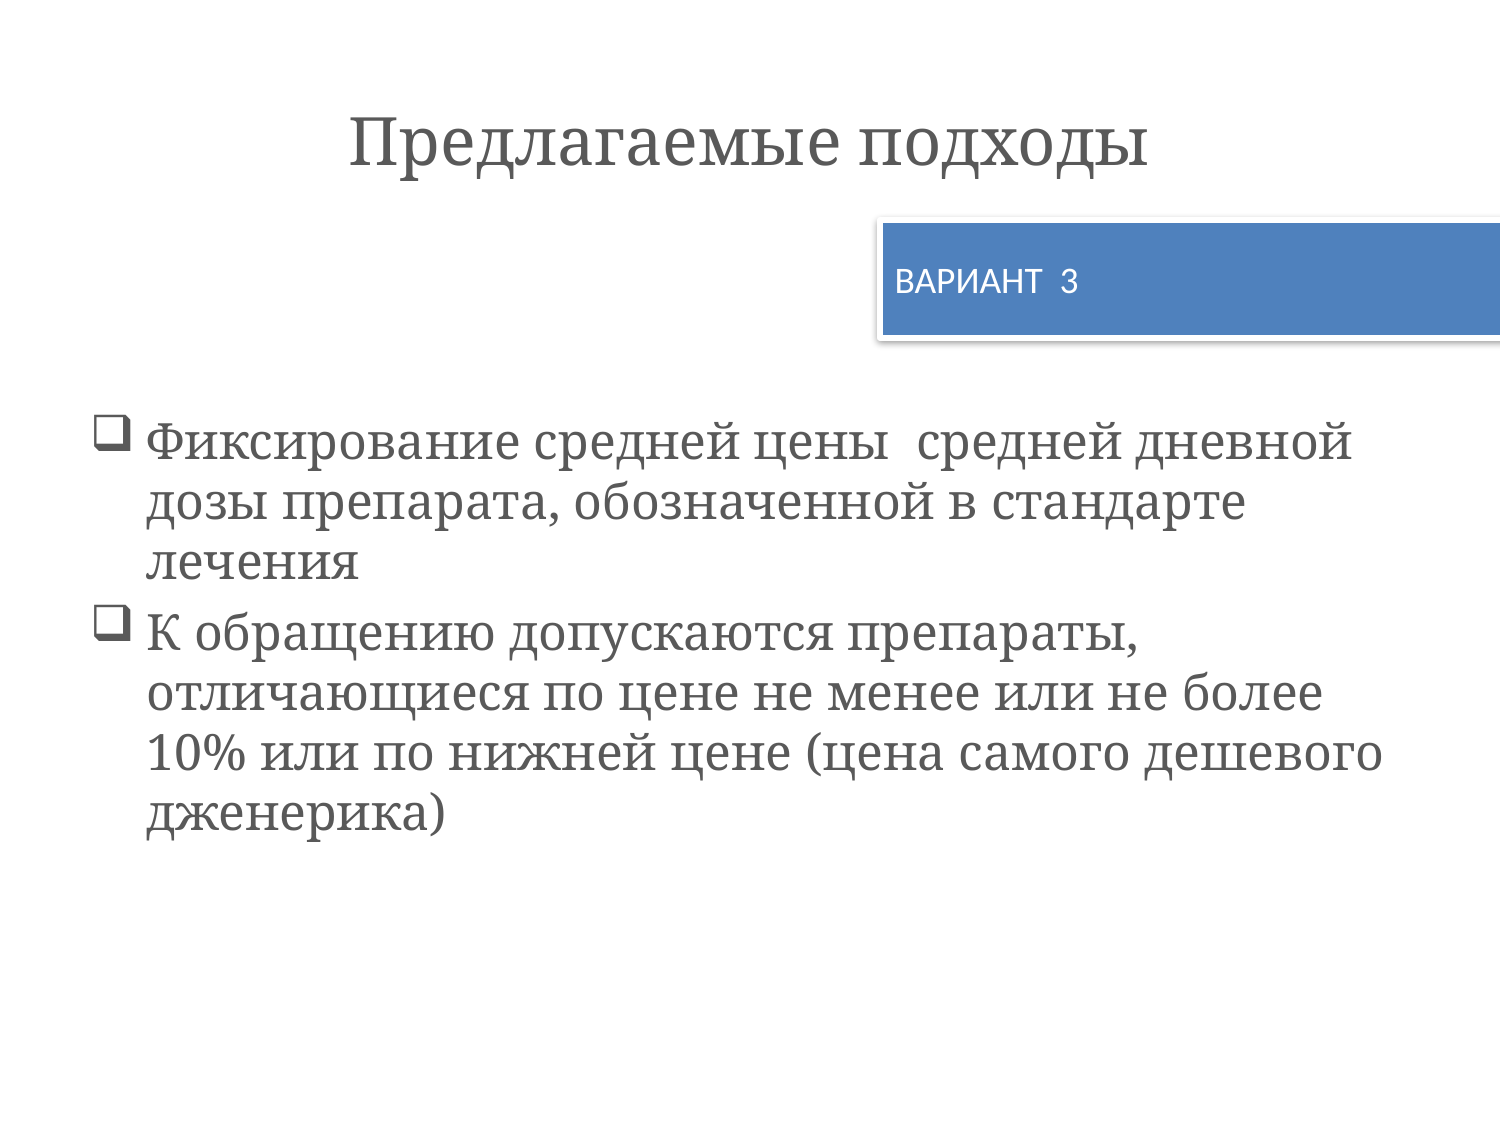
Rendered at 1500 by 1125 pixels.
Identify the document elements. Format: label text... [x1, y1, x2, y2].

text_box ВАРИАНТ 3 [877, 217, 1500, 341]
list Фиксирование средней цены средней дневной дозы препарата, обозначенной в стандарте лечения К обращению допускаются препараты, отличающиеся по цене не менее или не более 10% или по нижней цене (цена самого дешевого дженерика) [75, 262, 1425, 1005]
title Предлагаемые подходы [75, 45, 1425, 233]
